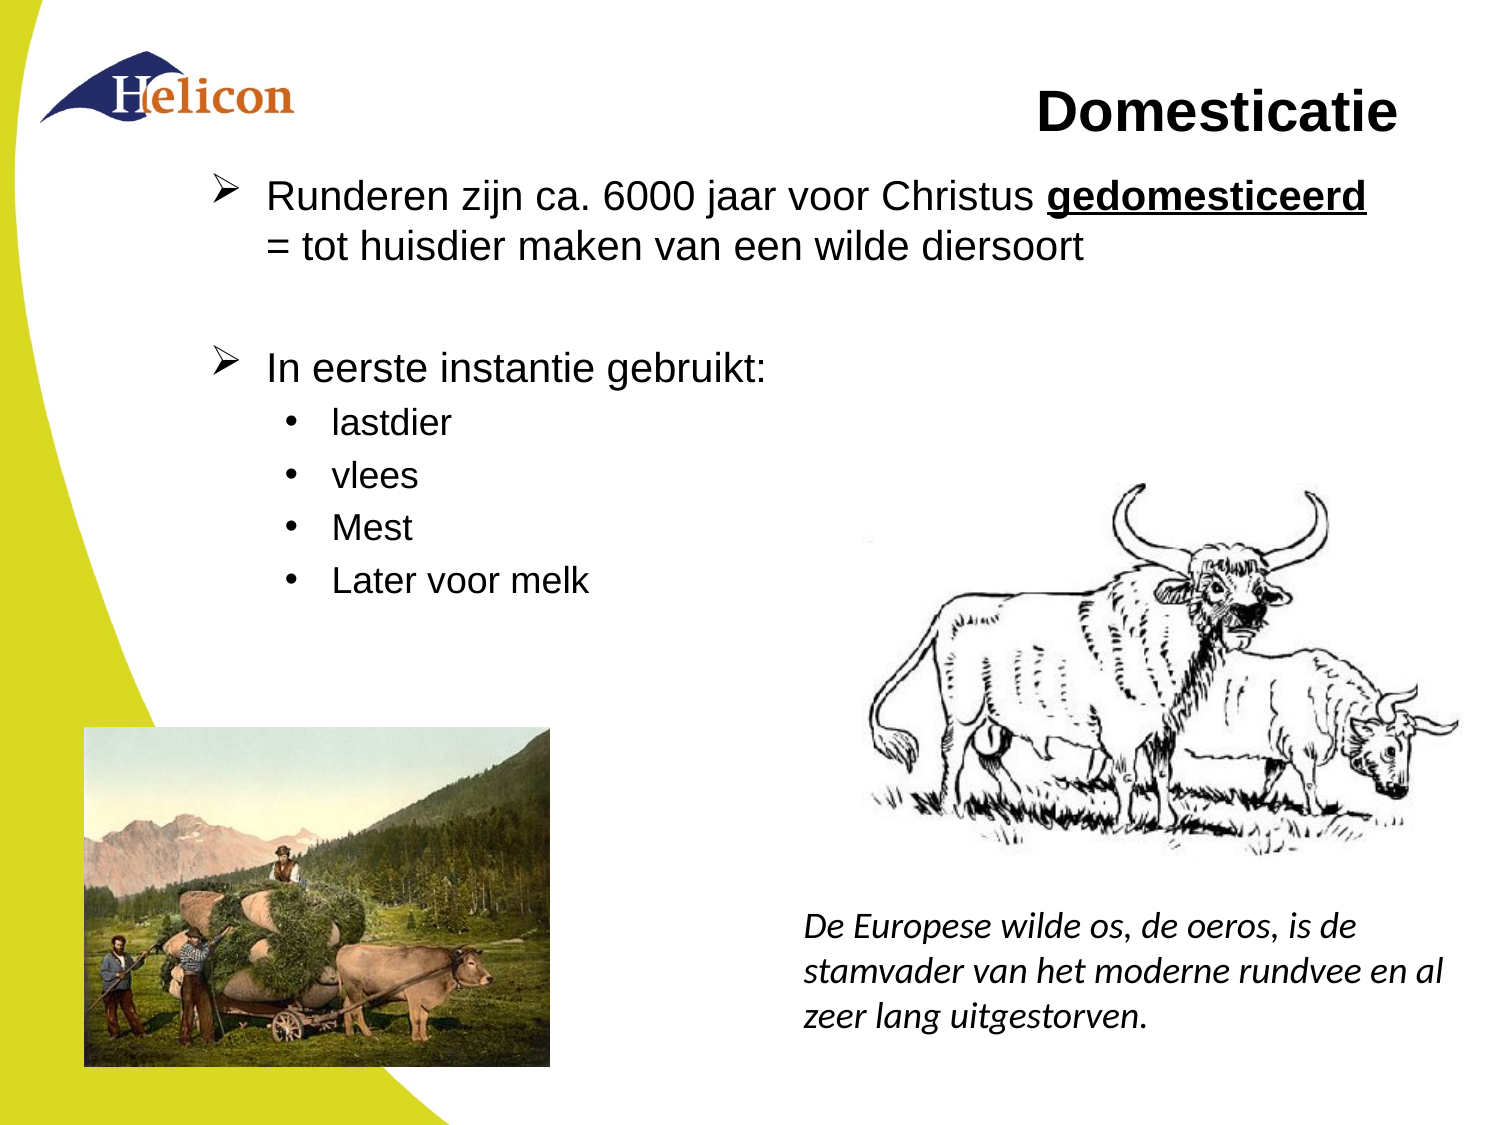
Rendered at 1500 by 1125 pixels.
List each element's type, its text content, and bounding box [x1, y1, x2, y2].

list Runderen zijn ca. 6000 jaar voor Christus gedomesticeerd = tot huisdier maken van een wilde diersoort In eerste instantie gebruikt: lastdier vlees Mest Later voor melk [194, 160, 1402, 970]
text_box De Europese wilde os, de oeros, is de stamvader van het moderne rundvee en al zeer lang uitgestorven. [788, 893, 1463, 1044]
picture [0, 0, 1500, 1125]
title Domesticatie [324, 54, 1415, 161]
